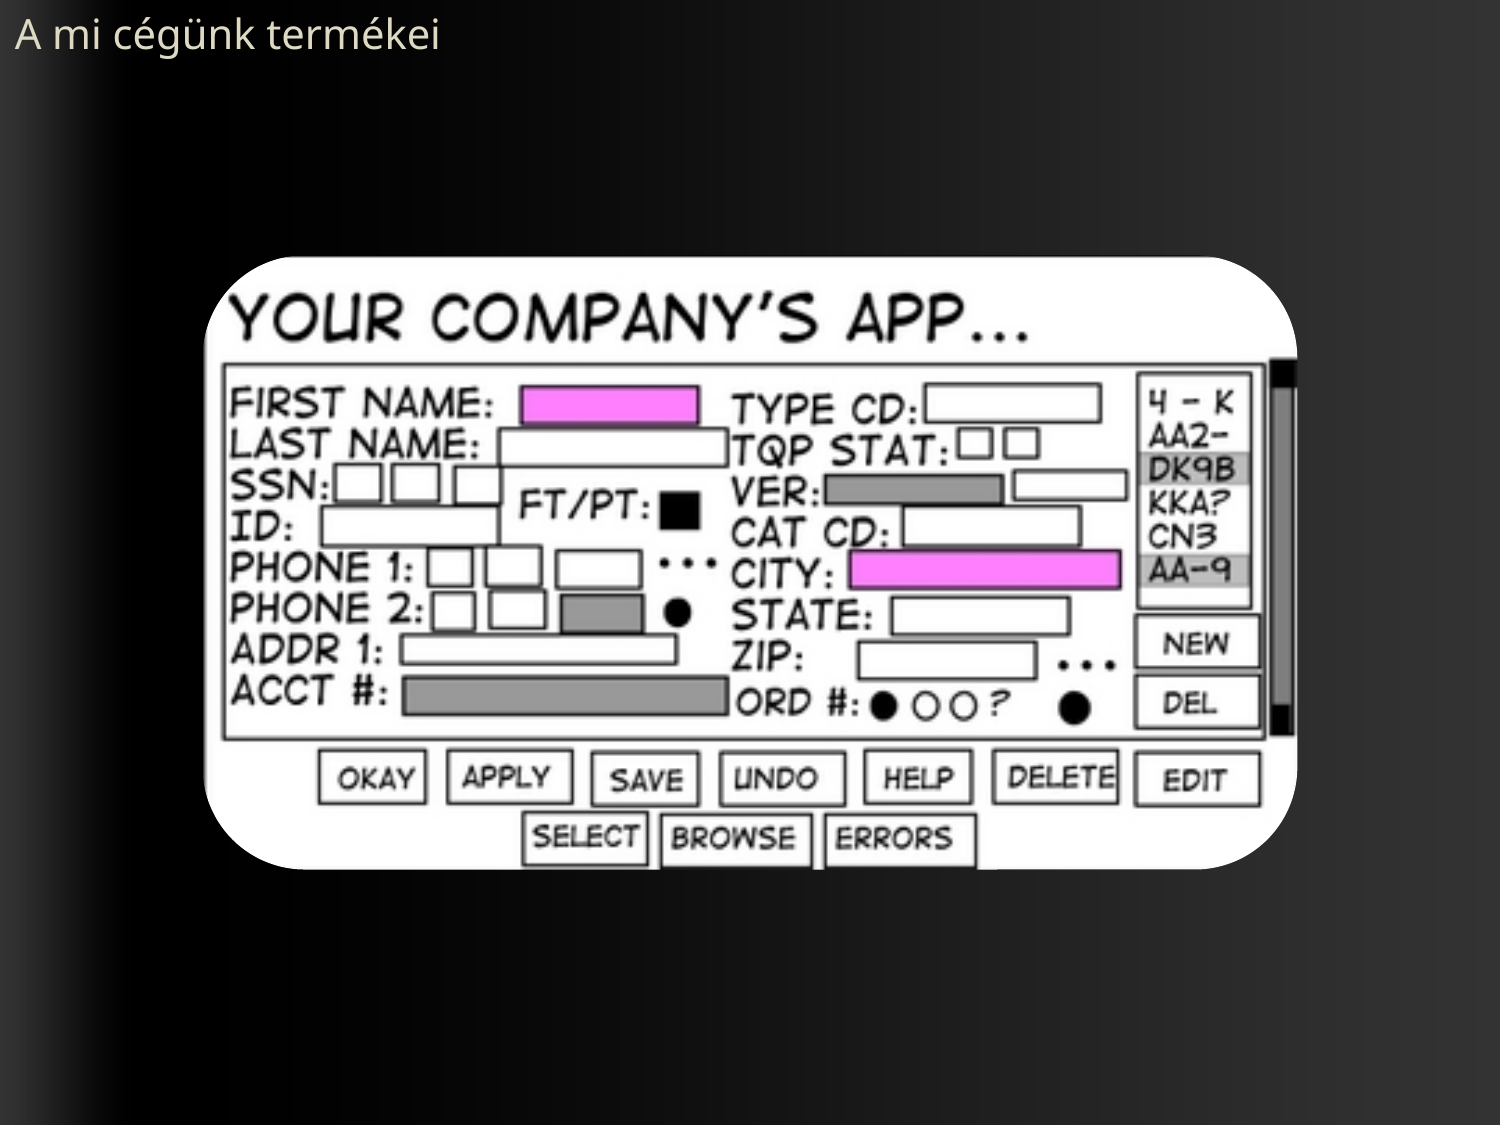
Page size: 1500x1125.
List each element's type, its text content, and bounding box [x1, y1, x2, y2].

picture [0, 65, 1500, 1125]
text_box A mi cégünk termékei [0, 0, 1500, 65]
